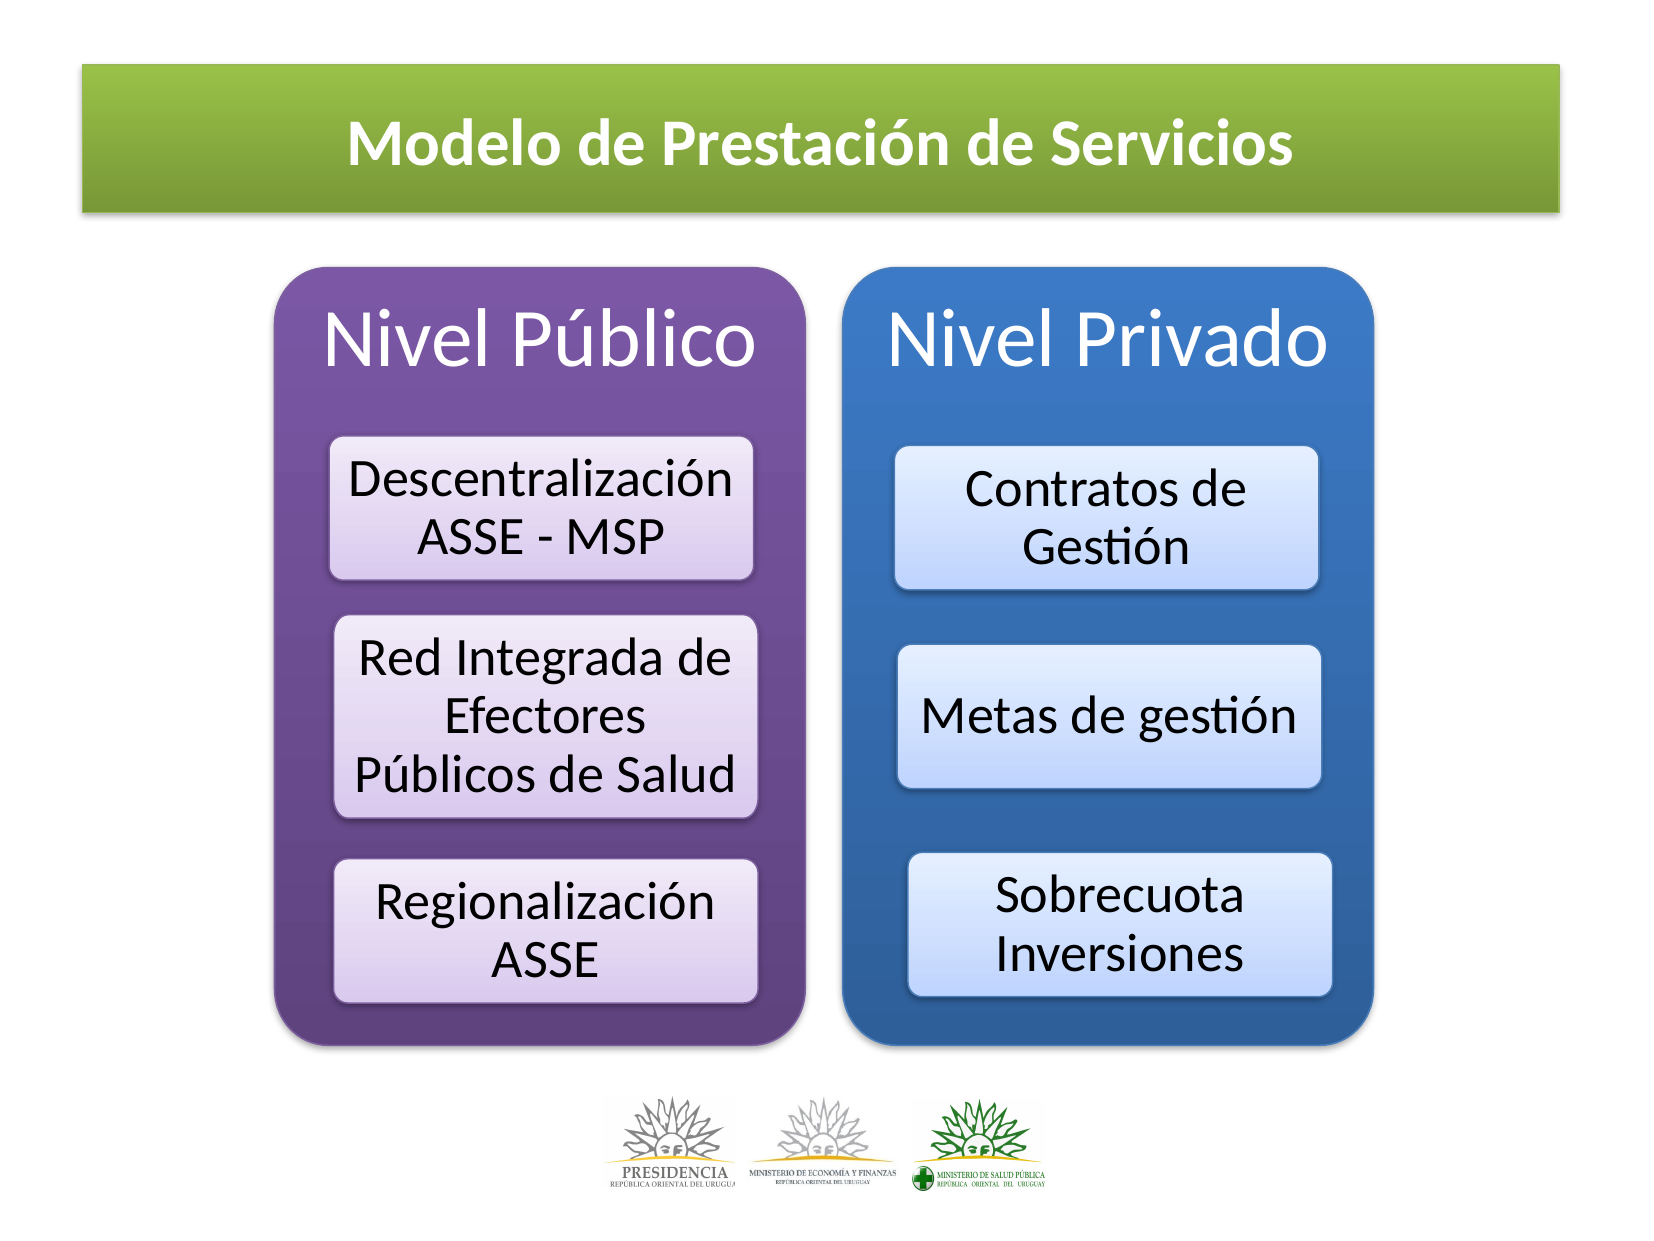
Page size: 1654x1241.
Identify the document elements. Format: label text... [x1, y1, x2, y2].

text_box Metas de gestión [896, 643, 1323, 790]
title Modelo de Prestación de Servicios [82, 64, 1560, 213]
text_box Nivel Público [273, 266, 807, 1047]
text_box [602, 1069, 1045, 1215]
text_box Sobrecuota Inversiones [907, 851, 1334, 998]
text_box Red Integrada de Efectores Públicos de Salud [332, 613, 759, 819]
text_box Regionalización ASSE [332, 857, 759, 1004]
text_box Contratos de Gestión [893, 444, 1320, 591]
text_box Nivel Privado [841, 266, 1375, 1047]
text_box Descentralización ASSE - MSP [328, 435, 755, 581]
